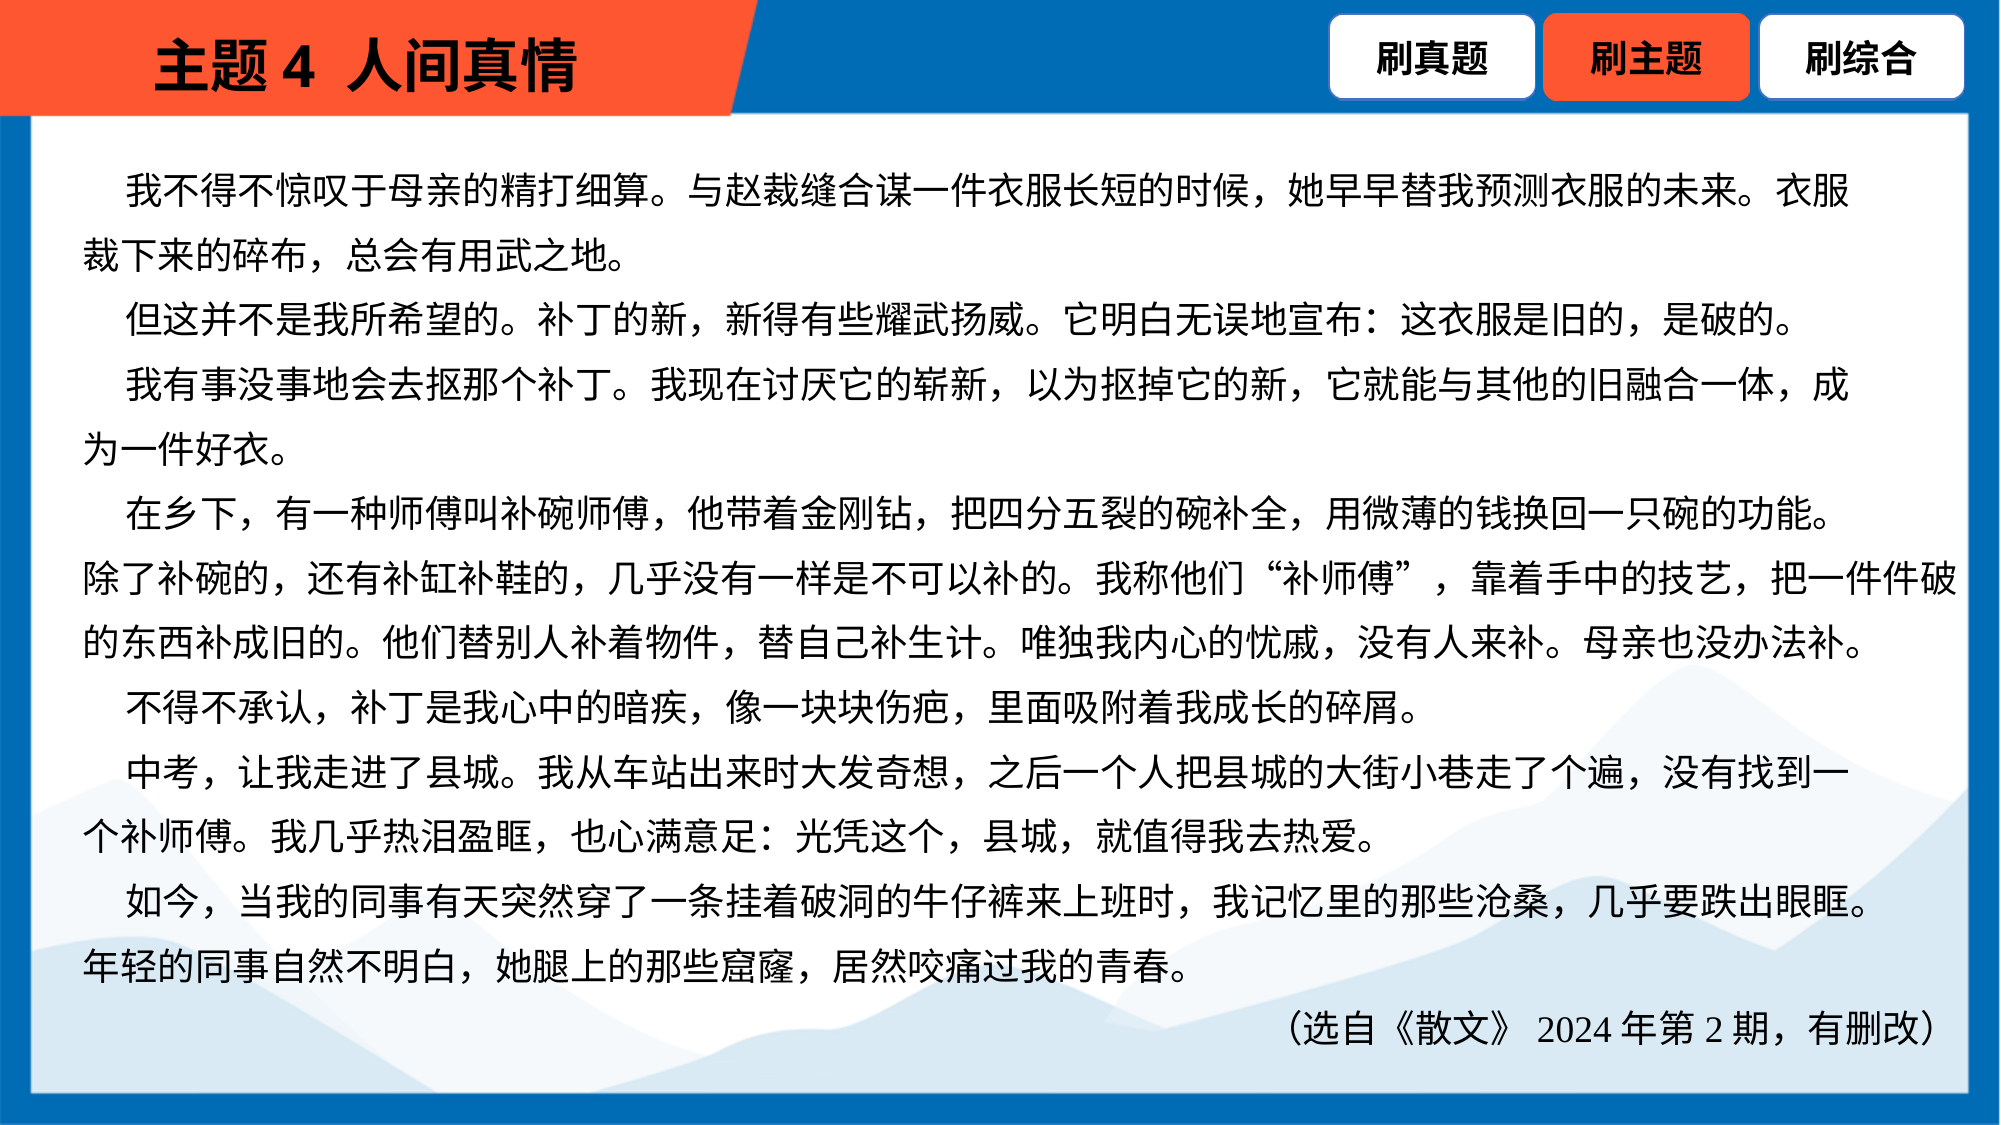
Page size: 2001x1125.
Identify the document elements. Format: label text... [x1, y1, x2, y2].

picture [0, 0, 2000, 1125]
text_box 我不得不惊叹于母亲的精打细算。与赵裁缝合谋一件衣服长短的时候，她早早替我预测衣服的未来。衣服 裁下来的碎布，总会有用武之地。 但这并不是我所希望的。补丁的新，新得有些耀武扬威。它明白无误地宣布：这衣服是旧的，是破的。 我有事没事地会去抠那个补丁。我现在讨厌它的崭新，以为抠掉它的新，它就能与其他的旧融合一体，成 为一件好衣。 在乡下，有一种师傅叫补碗师傅，他带着金刚钻，把四分五裂的碗补全，用微薄的钱换回一只碗的功能。 除了补碗的，还有补缸补鞋的，几乎没有一样是不可以补的。我称他们“补师傅”，靠着手中的技艺，把一件件破 的东西补成旧的。他们替别人补着物件，替自己补生计。唯独我内心的忧戚，没有人来补。母亲也没办法补。 不得不承认，补丁是我心中的暗疾，像一块块伤疤，里面吸附着我成长的碎屑。 中考，让我走进了县城。我从车站出来时大发奇想，之后一个人把县城的大街小巷走了个遍，没有找到一 个补师傅。我几乎热泪盈眶，也心满意足：光凭这个，县城，就值得我去热爱。 如今，当我的同事有天突然穿了一条挂着破洞的牛仔裤来上班时，我记忆里的那些沧桑，几乎要跌出眼眶。 年轻的同事自然不明白，她腿上的那些窟窿，居然咬痛过我的青春。 （选自《散文》2024年第2期，有删改） [82, 147, 1917, 1044]
